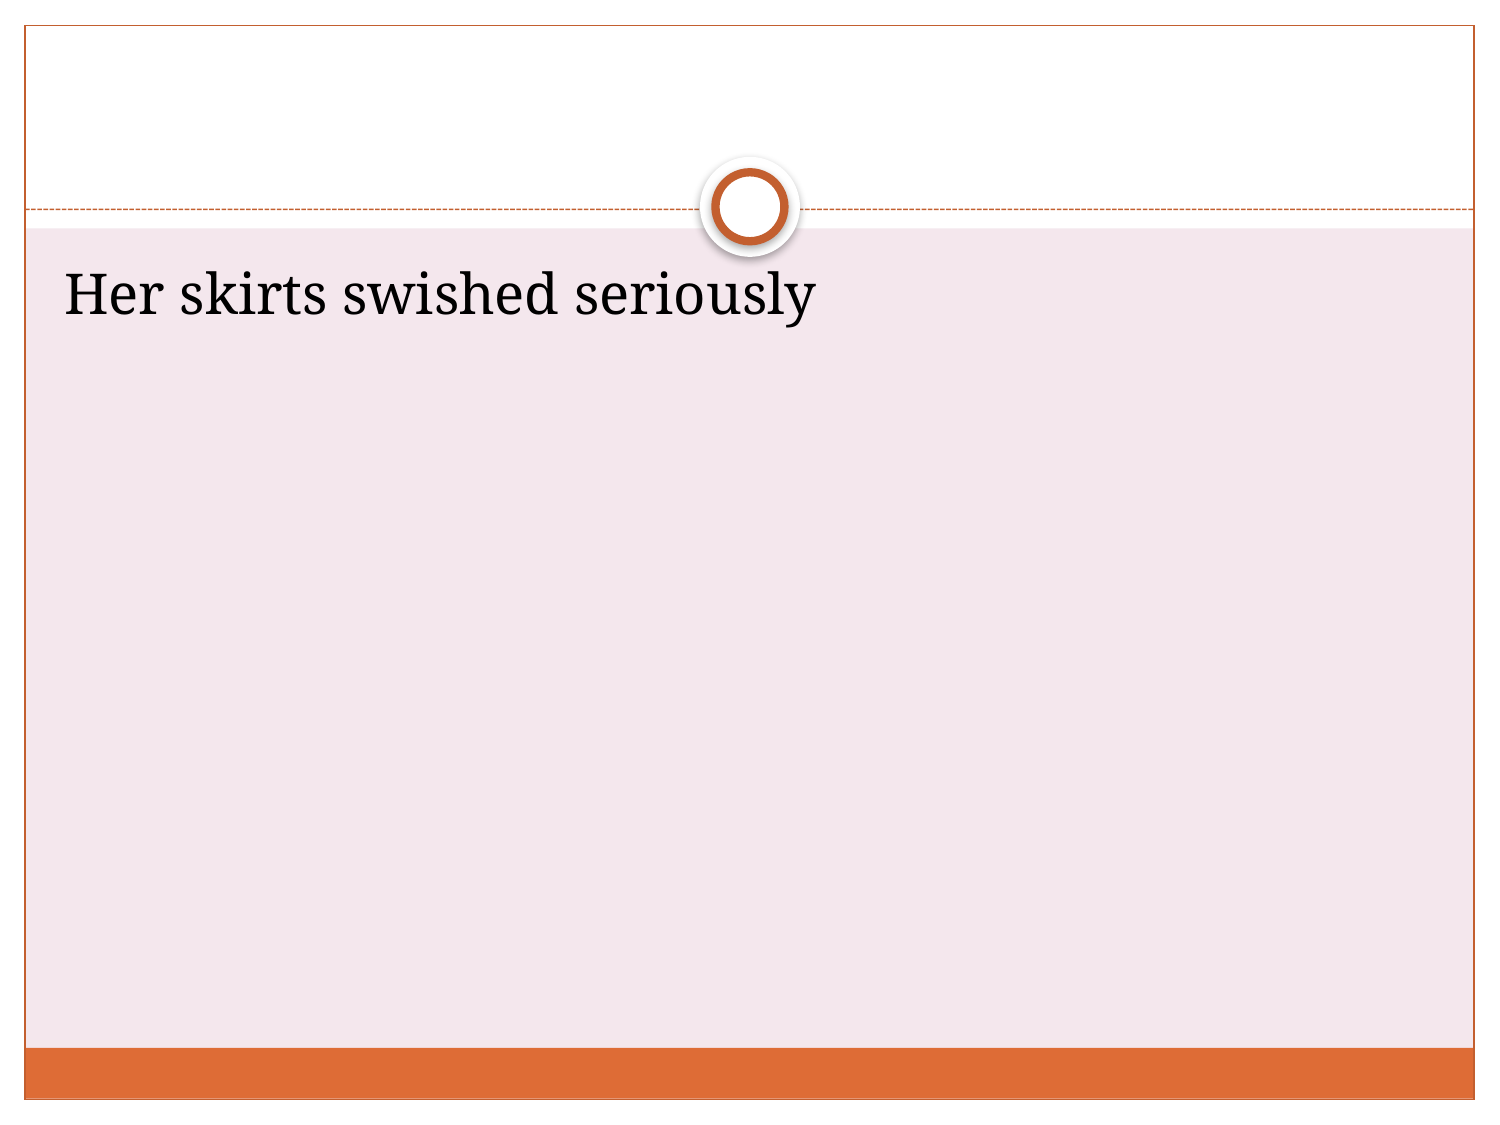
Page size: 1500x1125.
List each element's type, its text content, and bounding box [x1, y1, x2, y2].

list Her skirts swished seriously [49, 250, 1445, 1001]
